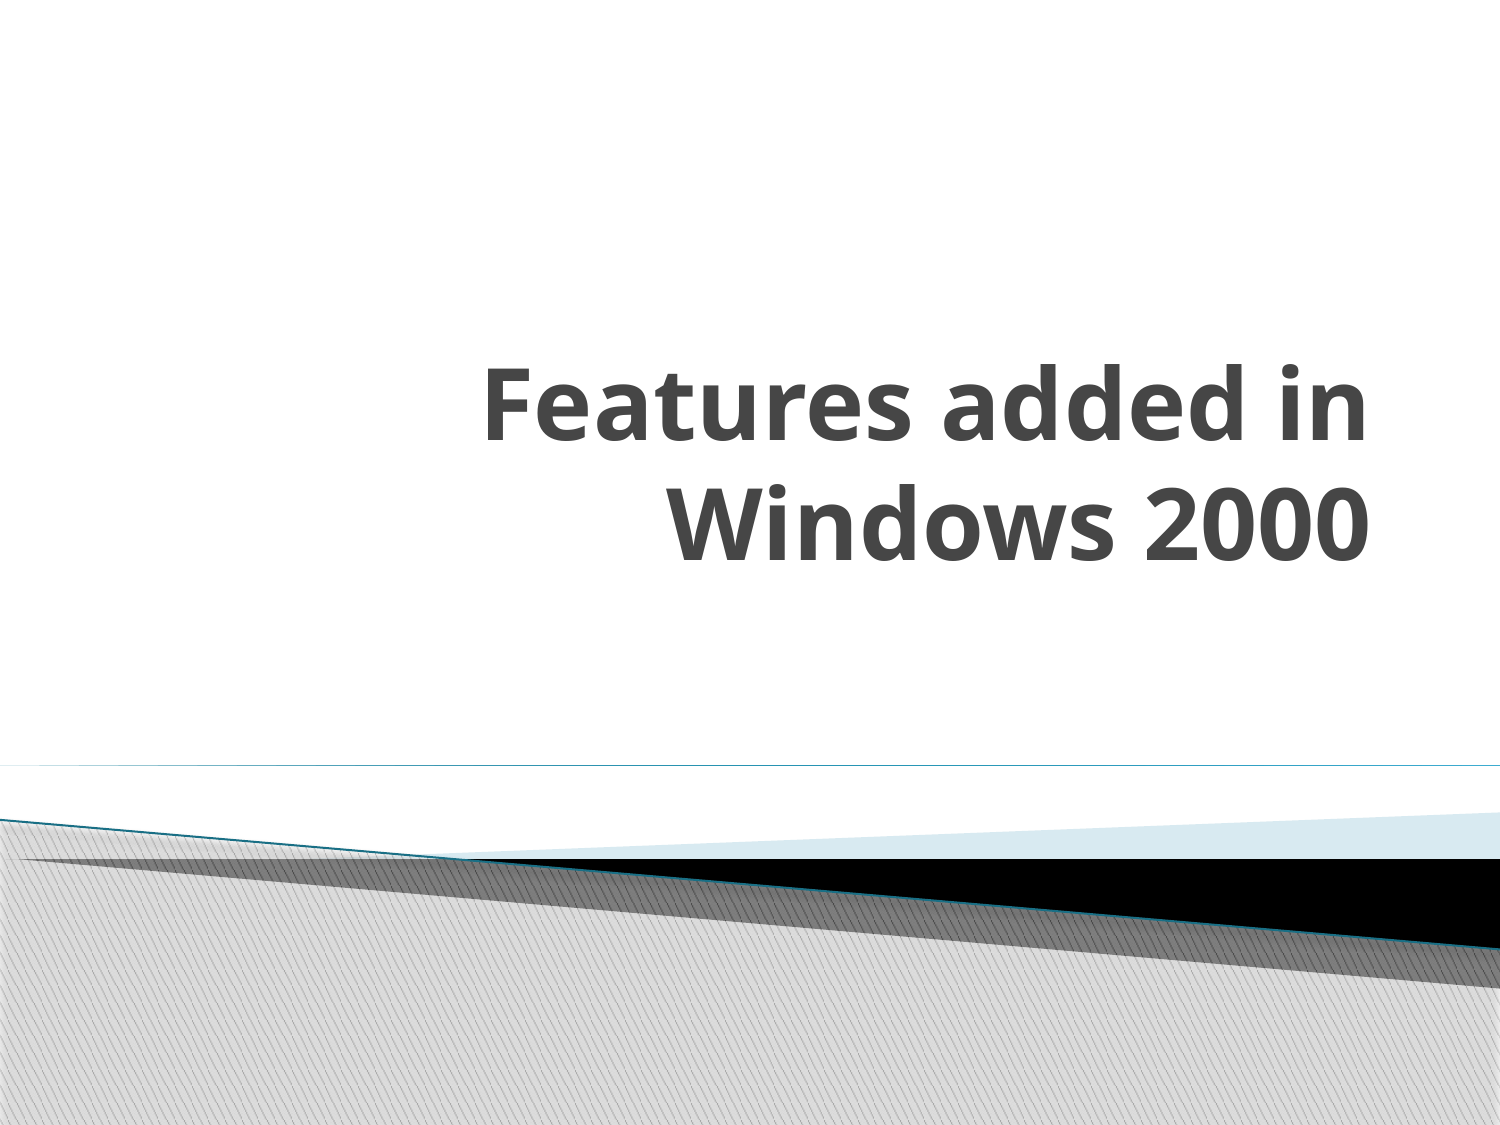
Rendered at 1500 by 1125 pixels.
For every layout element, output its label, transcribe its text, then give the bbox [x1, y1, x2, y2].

picture [5, 859, 1500, 989]
title Features added in Windows 2000 [112, 287, 1388, 588]
